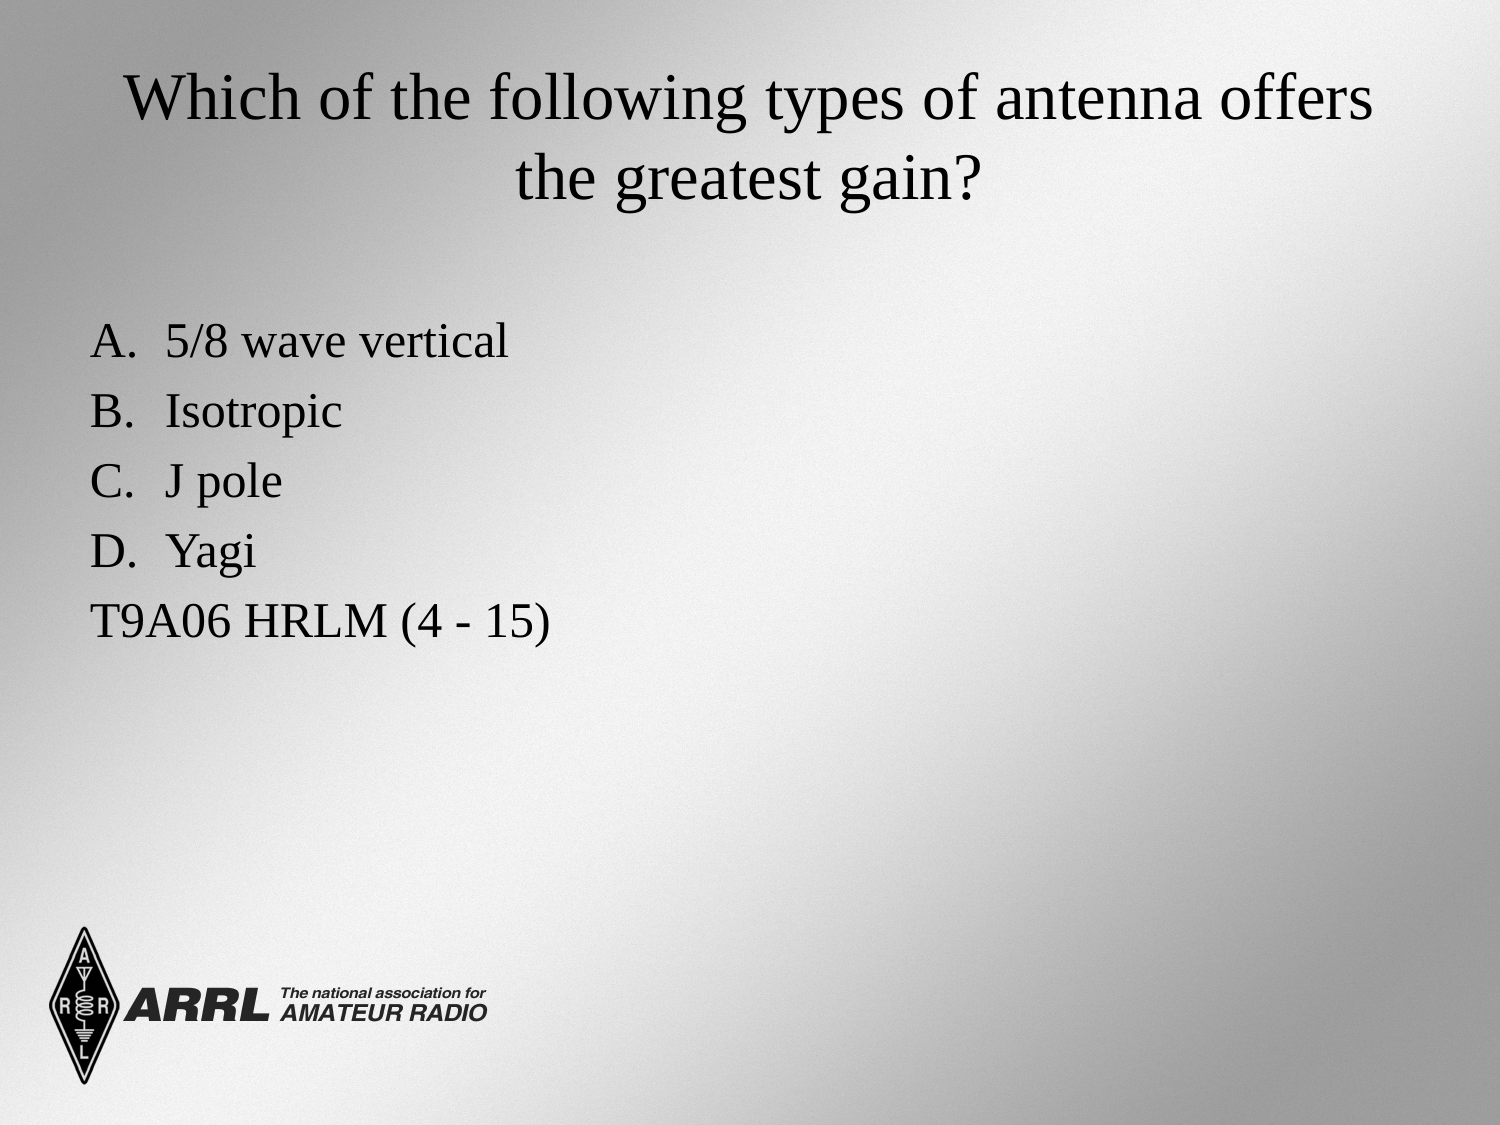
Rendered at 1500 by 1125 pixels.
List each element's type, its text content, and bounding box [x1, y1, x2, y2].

picture [0, 0, 1500, 1125]
list 5/8 wave vertical Isotropic J pole Yagi T9A06 HRLM (4 - 15) [75, 299, 1425, 1005]
title Which of the following types of antenna offers the greatest gain? [75, 45, 1425, 233]
